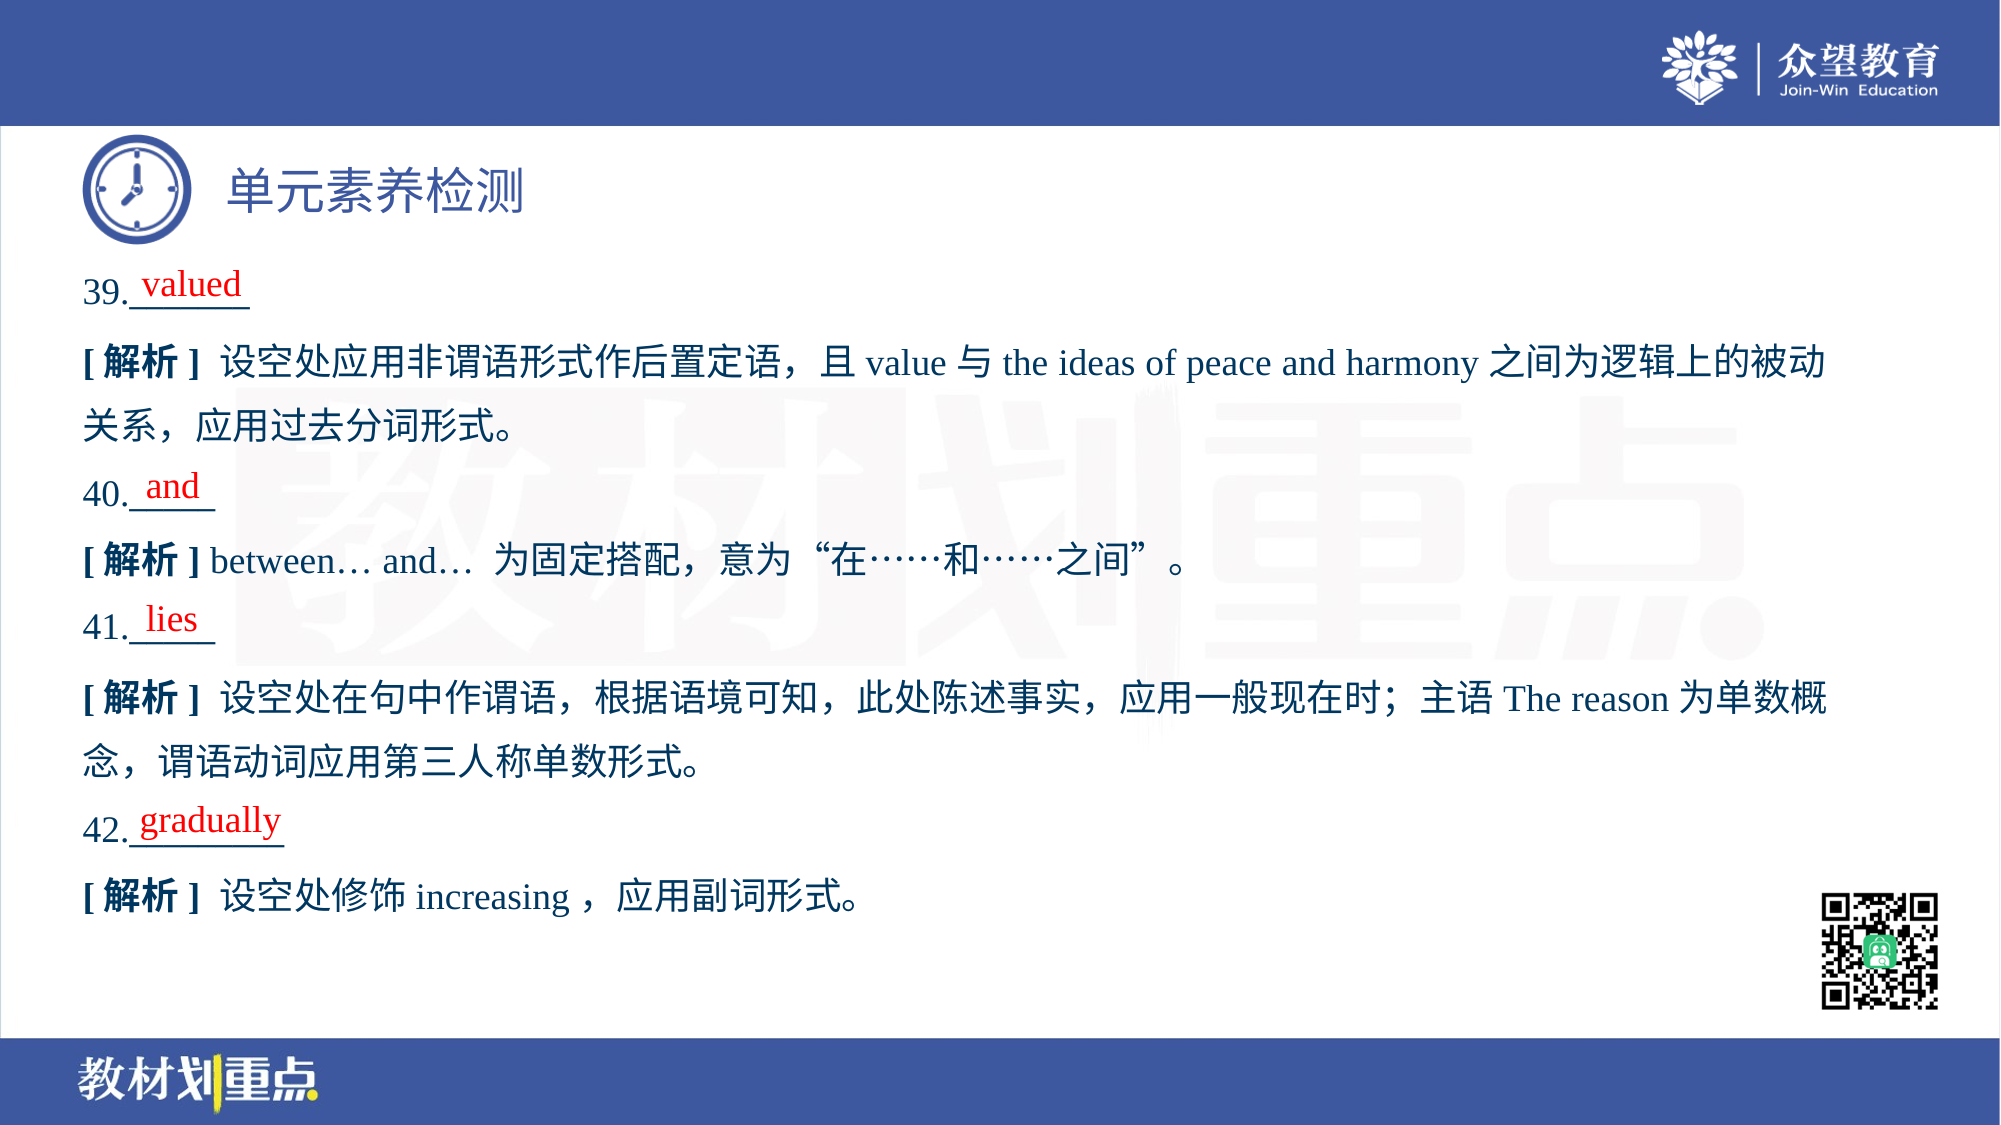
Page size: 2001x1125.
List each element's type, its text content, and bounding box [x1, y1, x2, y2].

text_box [解析] 设空处应用非谓语形式作后置定语，且value与the ideas of peace and harmony之间为逻辑上的被动 关系，应用过去分词形式。 [82, 313, 1817, 441]
text_box gradually [126, 775, 296, 834]
picture [0, 0, 2000, 1125]
text_box valued [128, 238, 256, 298]
text_box 39._______ [82, 247, 1817, 306]
text_box 42._________ [82, 785, 1817, 844]
text_box 41._____ [82, 582, 1817, 641]
text_box [解析] 设空处修饰increasing，应用副词形式。 [82, 852, 1817, 910]
text_box 40._____ [82, 449, 1817, 508]
text_box [解析] between… and… 为固定搭配，意为“在……和……之间”。 [82, 516, 1817, 574]
text_box [解析] 设空处在句中作谓语，根据语境可知，此处陈述事实，应用一般现在时；主语The reason为单数概 念，谓语动词应用第三人称单数形式。 [82, 650, 1817, 777]
text_box lies [132, 574, 212, 633]
text_box and [132, 441, 214, 500]
